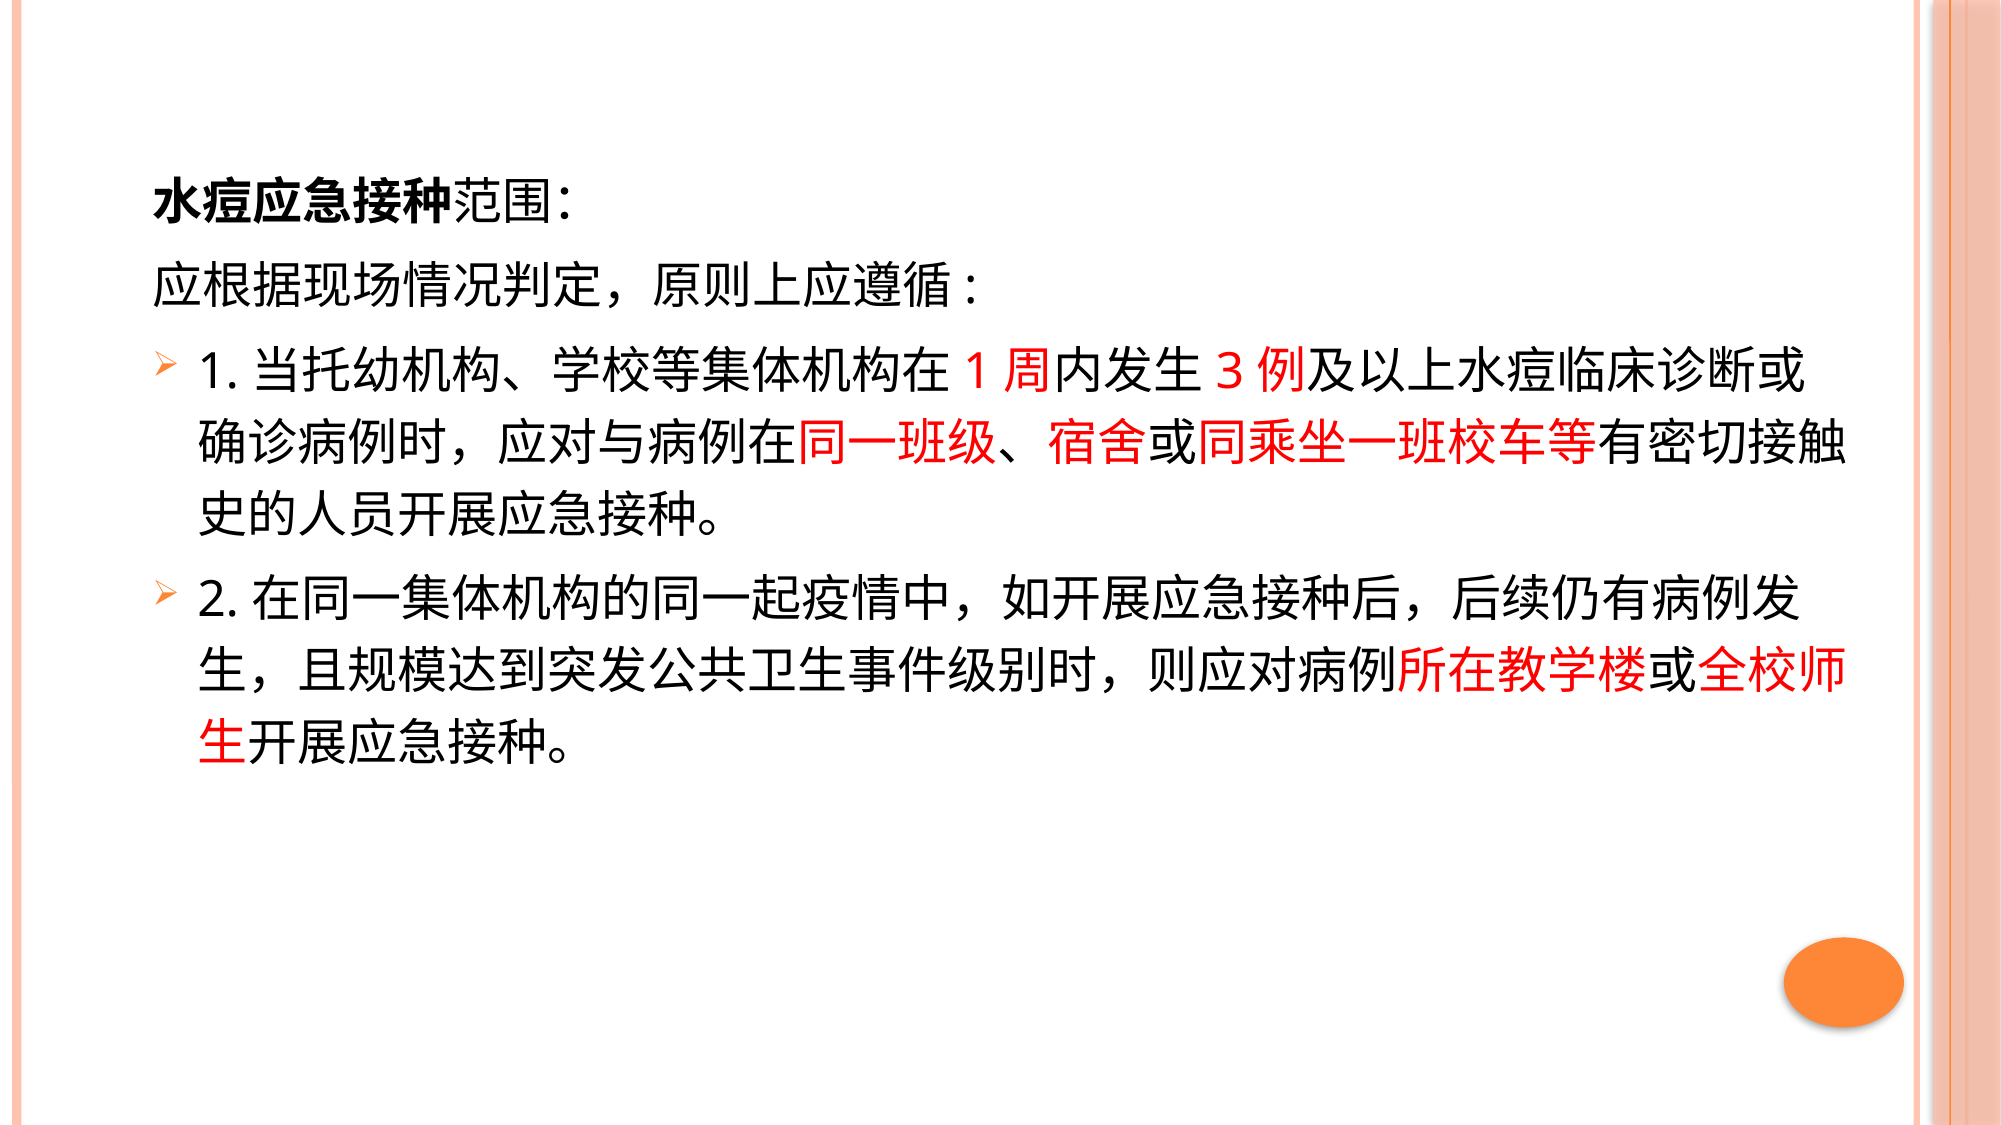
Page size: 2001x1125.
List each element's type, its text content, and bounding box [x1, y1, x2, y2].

list 水痘应急接种范围： 应根据现场情况判定，原则上应遵循: 1.当托幼机构、学校等集体机构在1周内发生3例及以上水痘临床诊断或确诊病例时，应对与病例在同一班级、宿舍或同乘坐一班校车等有密切接触史的人员开展应急接种。 2.在同一集体机构的同一起疫情中，如开展应急接种后，后续仍有病例发生，且规模达到突发公共卫生事件级别时，则应对病例所在教学楼或全校师生开展应急接种。 [137, 149, 1863, 976]
